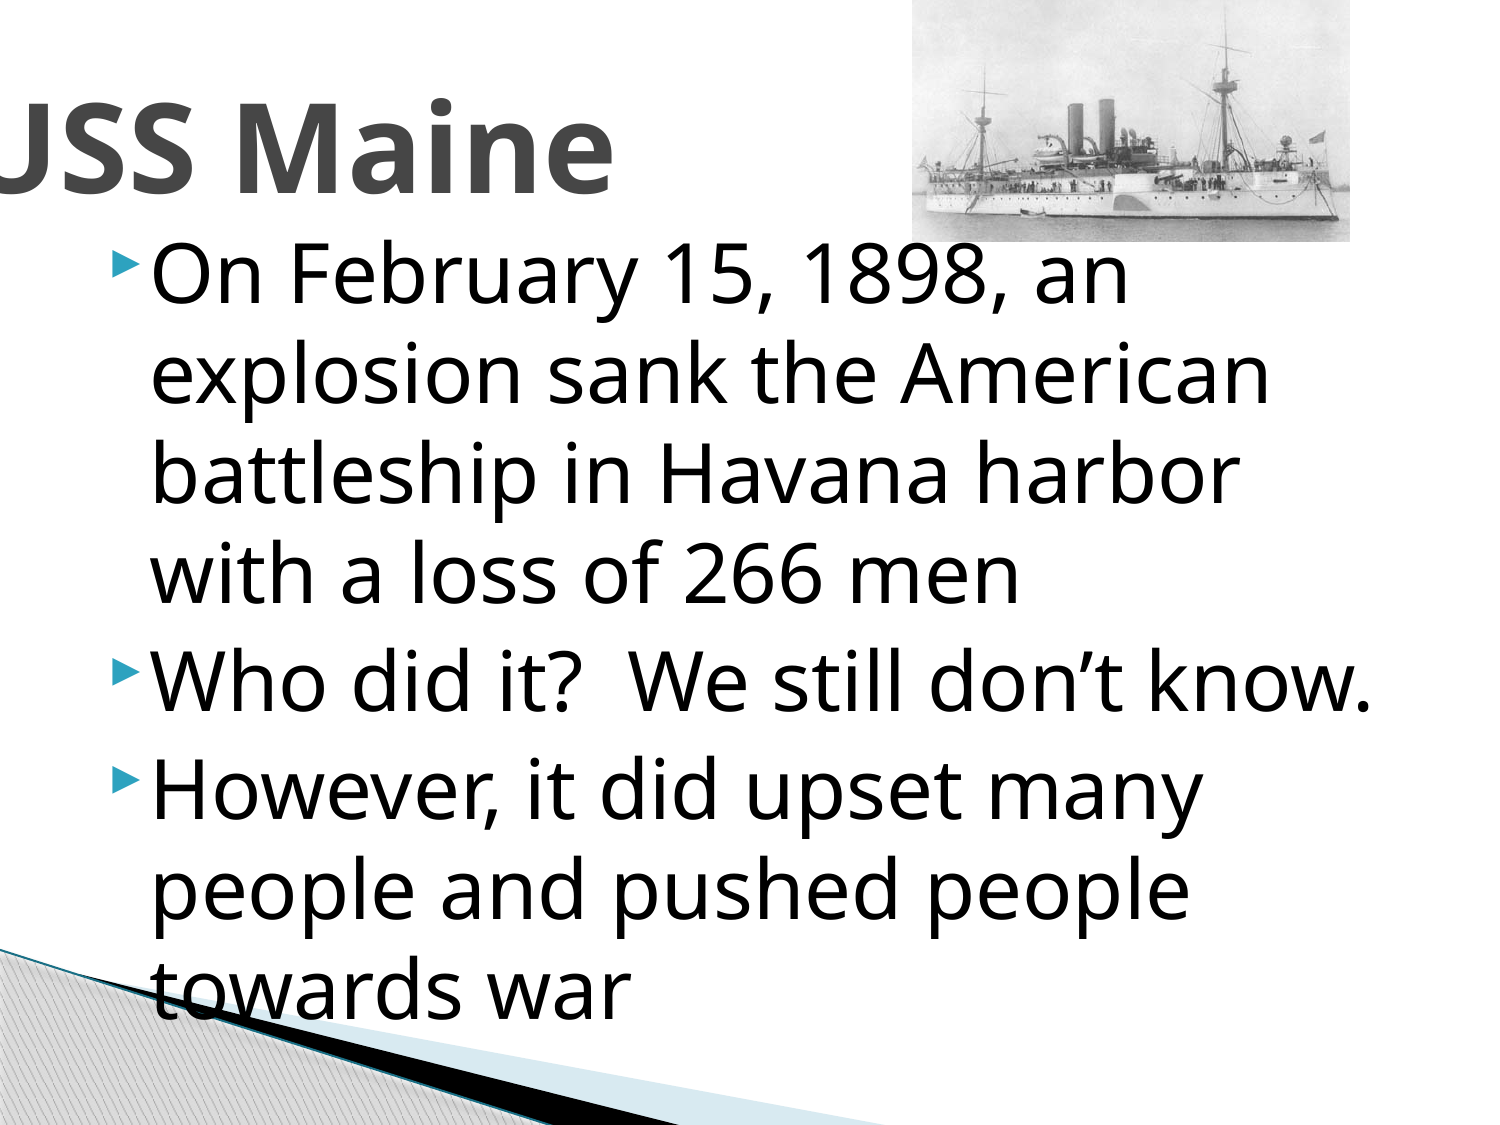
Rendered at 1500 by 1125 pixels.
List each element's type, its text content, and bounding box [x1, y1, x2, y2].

picture [912, 0, 1351, 242]
title USS Maine [0, 50, 906, 238]
list On February 15, 1898, an explosion sank the American battleship in Havana harbor with a loss of 266 men Who did it? We still don’t know. However, it did upset many people and pushed people towards war [75, 212, 1425, 955]
